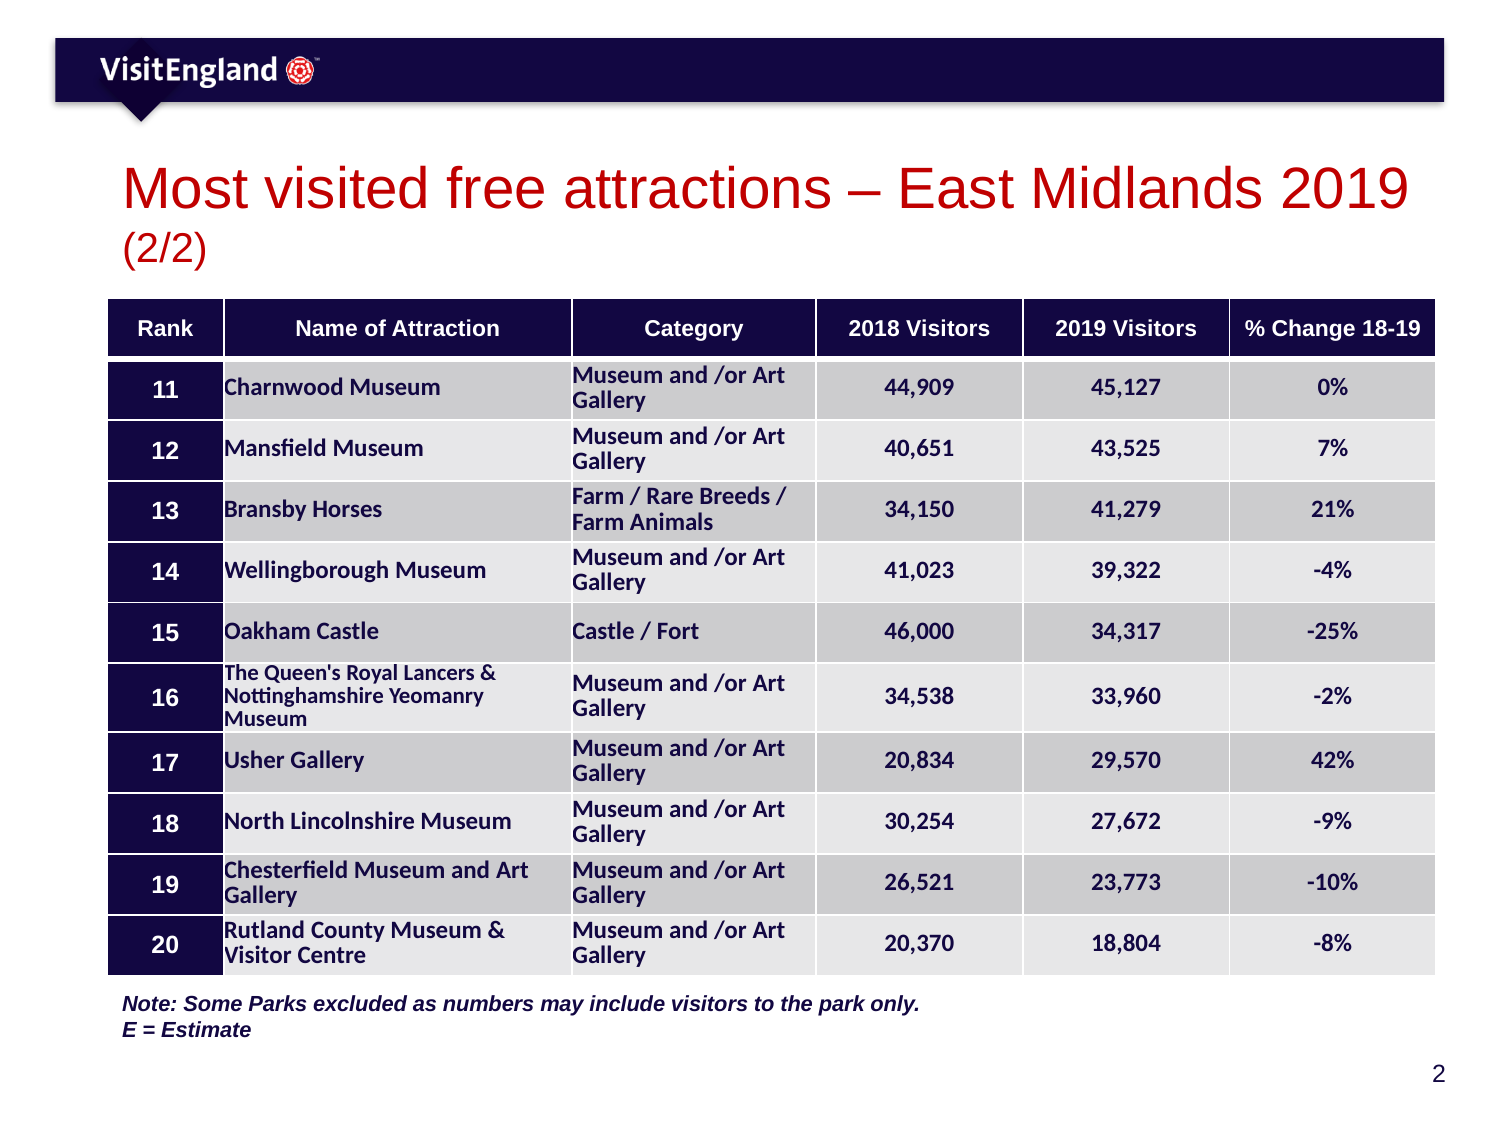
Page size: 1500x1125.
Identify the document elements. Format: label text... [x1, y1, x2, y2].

table_cell Museum and /or Art Gallery [573, 916, 815, 975]
table_cell 42% [1230, 733, 1435, 792]
picture [95, 56, 322, 88]
table_cell 18 [108, 794, 223, 853]
table_cell Bransby Horses [225, 482, 571, 541]
table_header Name of Attraction [225, 299, 571, 356]
table_cell 17 [108, 733, 223, 792]
table_cell Charnwood Museum [225, 362, 571, 419]
table_cell 16 [108, 664, 223, 731]
table_cell -9% [1230, 794, 1435, 853]
table_cell 20,370 [817, 916, 1022, 975]
table_cell 0% [1230, 362, 1435, 419]
table_cell 43,525 [1024, 421, 1229, 480]
table_cell Museum and /or Art Gallery [573, 362, 815, 419]
table_cell 18,804 [1024, 916, 1229, 975]
table_cell 33,960 [1024, 664, 1229, 731]
table_cell -10% [1230, 855, 1435, 914]
text_box Note: Some Parks excluded as numbers may include visitors to the park only. E = Estimate [107, 982, 1405, 1050]
table_cell -4% [1230, 543, 1435, 602]
table_header 2018 Visitors [817, 299, 1022, 356]
table_cell Wellingborough Museum [225, 543, 571, 602]
table_cell Oakham Castle [225, 603, 571, 662]
table_cell -2% [1230, 664, 1435, 731]
table_cell 27,672 [1024, 794, 1229, 853]
table_header Category [573, 299, 815, 356]
table_cell 20,834 [817, 733, 1022, 792]
table_cell 14 [108, 543, 223, 602]
table_cell Castle / Fort [573, 603, 815, 662]
table_cell Museum and /or Art Gallery [573, 543, 815, 602]
table_cell 45,127 [1024, 362, 1229, 419]
table_cell 13 [108, 482, 223, 541]
table_cell Museum and /or Art Gallery [573, 664, 815, 731]
table_cell 30,254 [817, 794, 1022, 853]
table_cell 46,000 [817, 603, 1022, 662]
table_cell North Lincolnshire Museum [225, 794, 571, 853]
table_cell Mansfield Museum [225, 421, 571, 480]
table_cell The Queen's Royal Lancers & Nottinghamshire Yeomanry Museum [225, 664, 571, 731]
table_cell Museum and /or Art Gallery [573, 421, 815, 480]
table_cell 40,651 [817, 421, 1022, 480]
title Most visited free attractions – East Midlands 2019 (2/2) [107, 143, 1445, 276]
table_cell 29,570 [1024, 733, 1229, 792]
table_cell 34,317 [1024, 603, 1229, 662]
table_cell 19 [108, 855, 223, 914]
table_cell 7% [1230, 421, 1435, 480]
table_cell 20 [108, 916, 223, 975]
table_cell 34,538 [817, 664, 1022, 731]
table_cell 44,909 [817, 362, 1022, 419]
table_cell Rutland County Museum & Visitor Centre [225, 916, 571, 975]
table_cell 41,023 [817, 543, 1022, 602]
table_cell Usher Gallery [225, 733, 571, 792]
table_cell 39,322 [1024, 543, 1229, 602]
table_cell -8% [1230, 916, 1435, 975]
table_cell Museum and /or Art Gallery [573, 855, 815, 914]
table_header 2019 Visitors [1024, 299, 1229, 356]
table_cell 23,773 [1024, 855, 1229, 914]
table_cell 34,150 [817, 482, 1022, 541]
table_header Rank [108, 299, 223, 356]
table_cell Chesterfield Museum and Art Gallery [225, 855, 571, 914]
table_cell 15 [108, 603, 223, 662]
table_cell 26,521 [817, 855, 1022, 914]
table_cell 41,279 [1024, 482, 1229, 541]
table_cell -25% [1230, 603, 1435, 662]
table_cell Museum and /or Art Gallery [573, 733, 815, 792]
table_cell 11 [108, 362, 223, 419]
table_cell 21% [1230, 482, 1435, 541]
table_cell 12 [108, 421, 223, 480]
table_cell Museum and /or Art Gallery [573, 794, 815, 853]
table_cell Farm / Rare Breeds / Farm Animals [573, 482, 815, 541]
table_header % Change 18-19 [1230, 299, 1435, 356]
